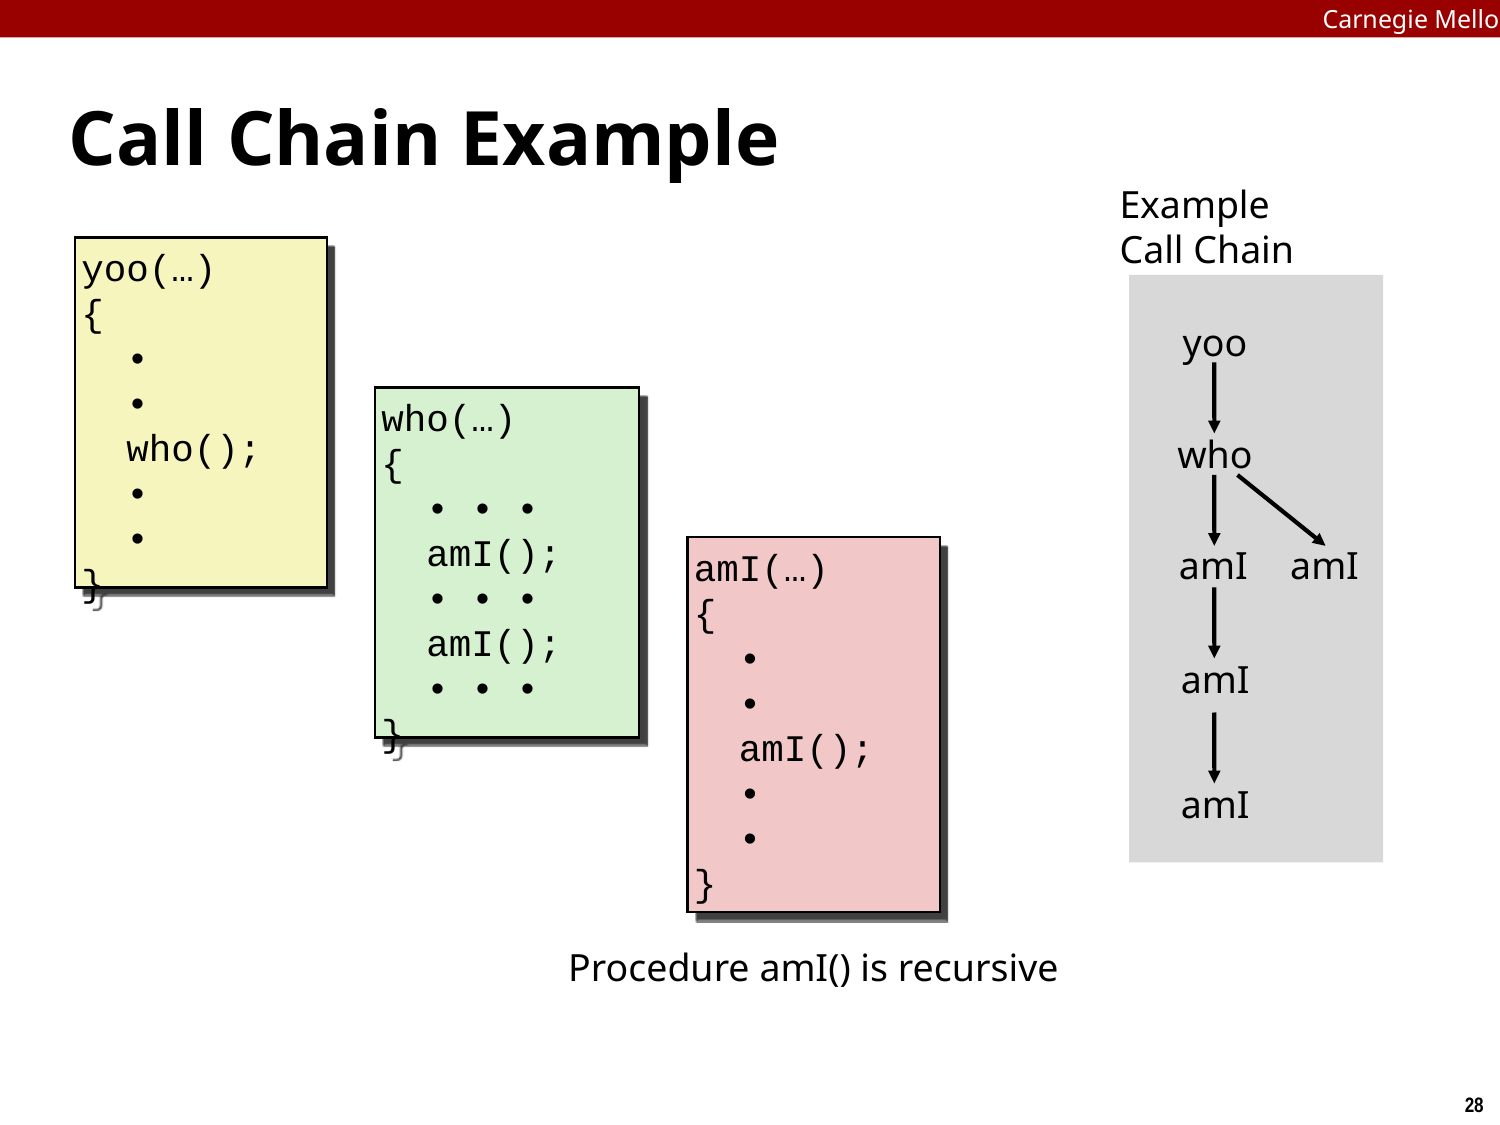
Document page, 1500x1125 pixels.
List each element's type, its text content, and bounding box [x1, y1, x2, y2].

text_box Example Call Chain [1113, 174, 1301, 278]
text_box [1208, 712, 1221, 784]
text_box [1208, 362, 1221, 434]
text_box yoo(…) { • • who(); • • } [75, 237, 328, 588]
text_box Carnegie Mellon [1322, 3, 1500, 33]
text_box who [1164, 425, 1267, 480]
text_box amI [1273, 535, 1376, 590]
text_box amI(…) { • • amI(); • • } [687, 537, 940, 913]
title Call Chain Example [62, 41, 1438, 230]
text_box amI [1162, 535, 1265, 590]
text_box [0, 0, 1500, 38]
text_box Procedure amI() is recursive [561, 937, 1066, 995]
text_box amI [1164, 650, 1267, 705]
text_box who(…) { • • • amI(); • • • amI(); • • • } [374, 387, 640, 738]
text_box [1208, 587, 1221, 659]
text_box [1237, 474, 1326, 546]
text_box [1208, 474, 1221, 546]
text_box amI [1164, 774, 1267, 830]
text_box [1129, 274, 1384, 863]
text_box yoo [1164, 312, 1267, 367]
